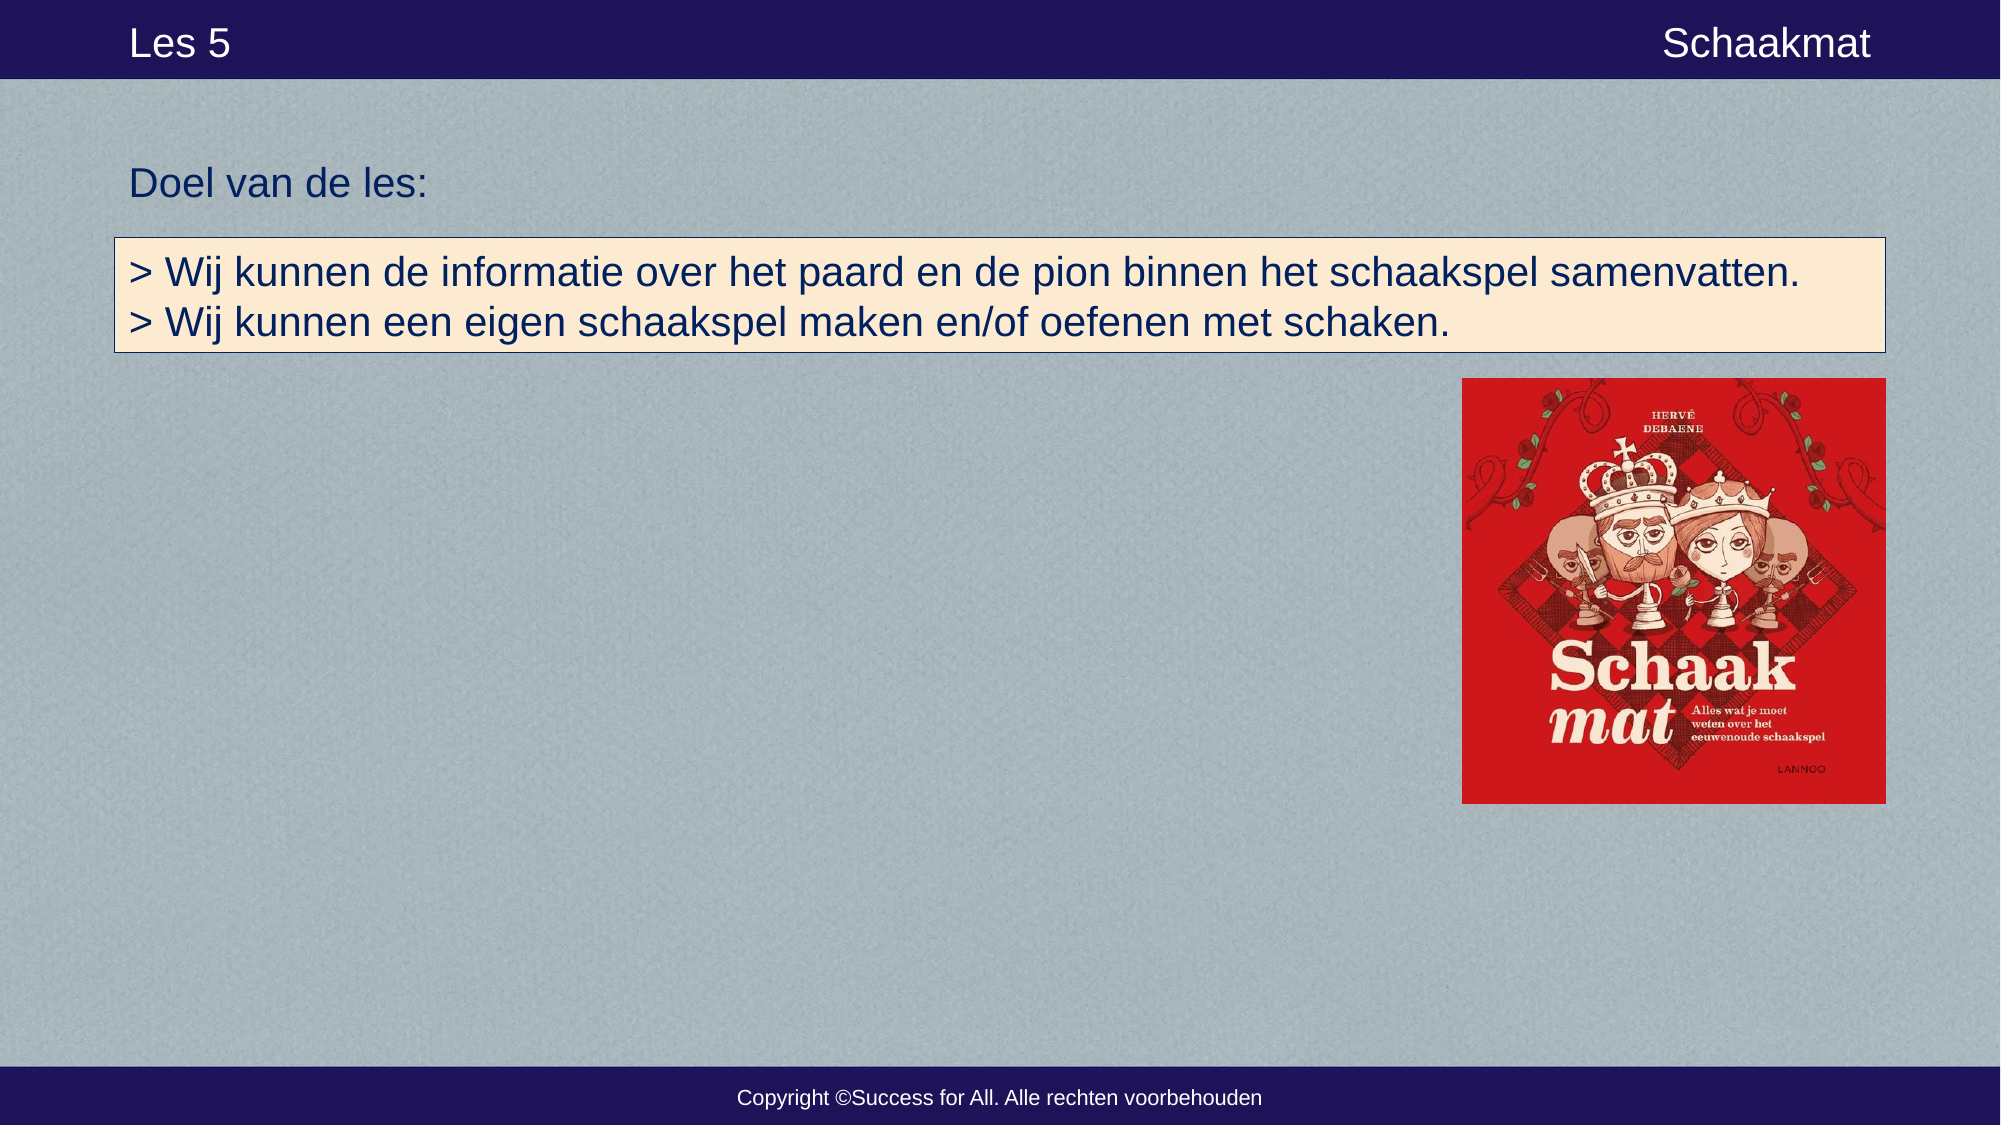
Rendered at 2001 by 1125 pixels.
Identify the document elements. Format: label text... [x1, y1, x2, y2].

text_box Schaakmat [999, 8, 1886, 73]
text_box Les 5 [114, 8, 354, 73]
text_box > Wij kunnen de informatie over het paard en de pion binnen het schaakspel samenvatten. > Wij kunnen een eigen schaakspel maken en/of oefenen met schaken. [114, 237, 1886, 353]
picture [0, 0, 2001, 1125]
text_box Doel van de les: [113, 148, 1635, 214]
text_box Copyright ©Success for All. Alle rechten voorbehouden [0, 1076, 2000, 1125]
